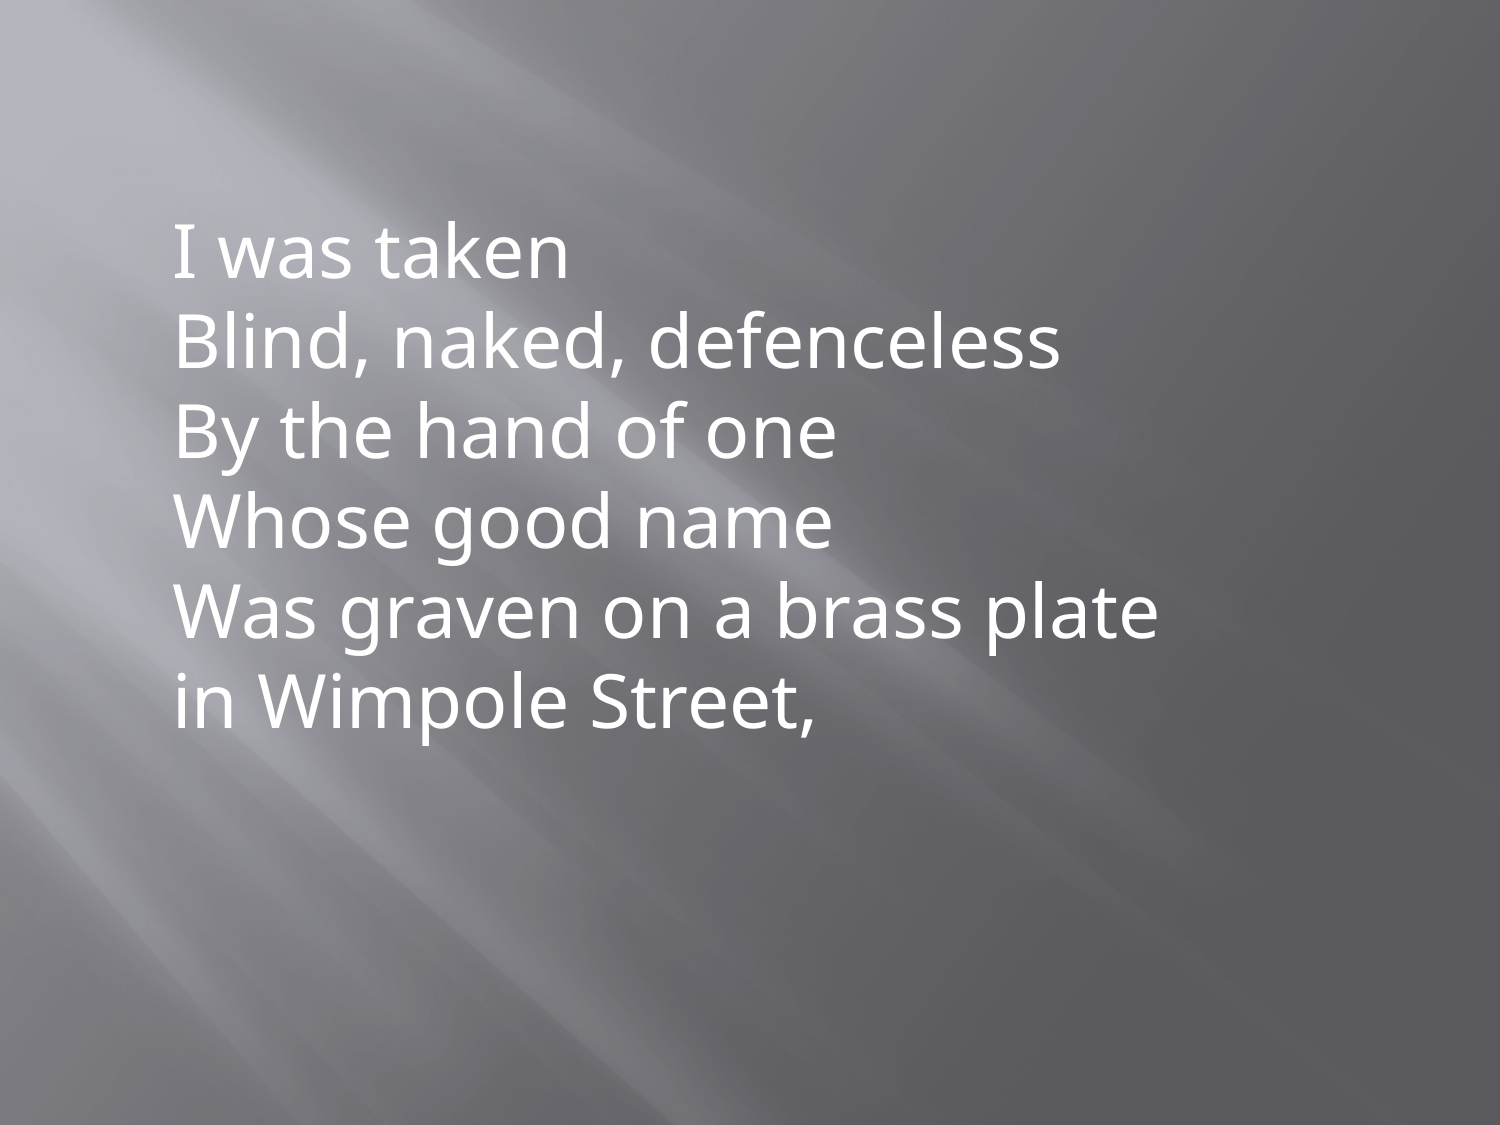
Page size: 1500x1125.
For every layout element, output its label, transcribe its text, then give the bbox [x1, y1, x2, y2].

text_box I was taken Blind, naked, defenceless By the hand of one Whose good name Was graven on a brass plate in Wimpole Street, [157, 196, 1176, 751]
